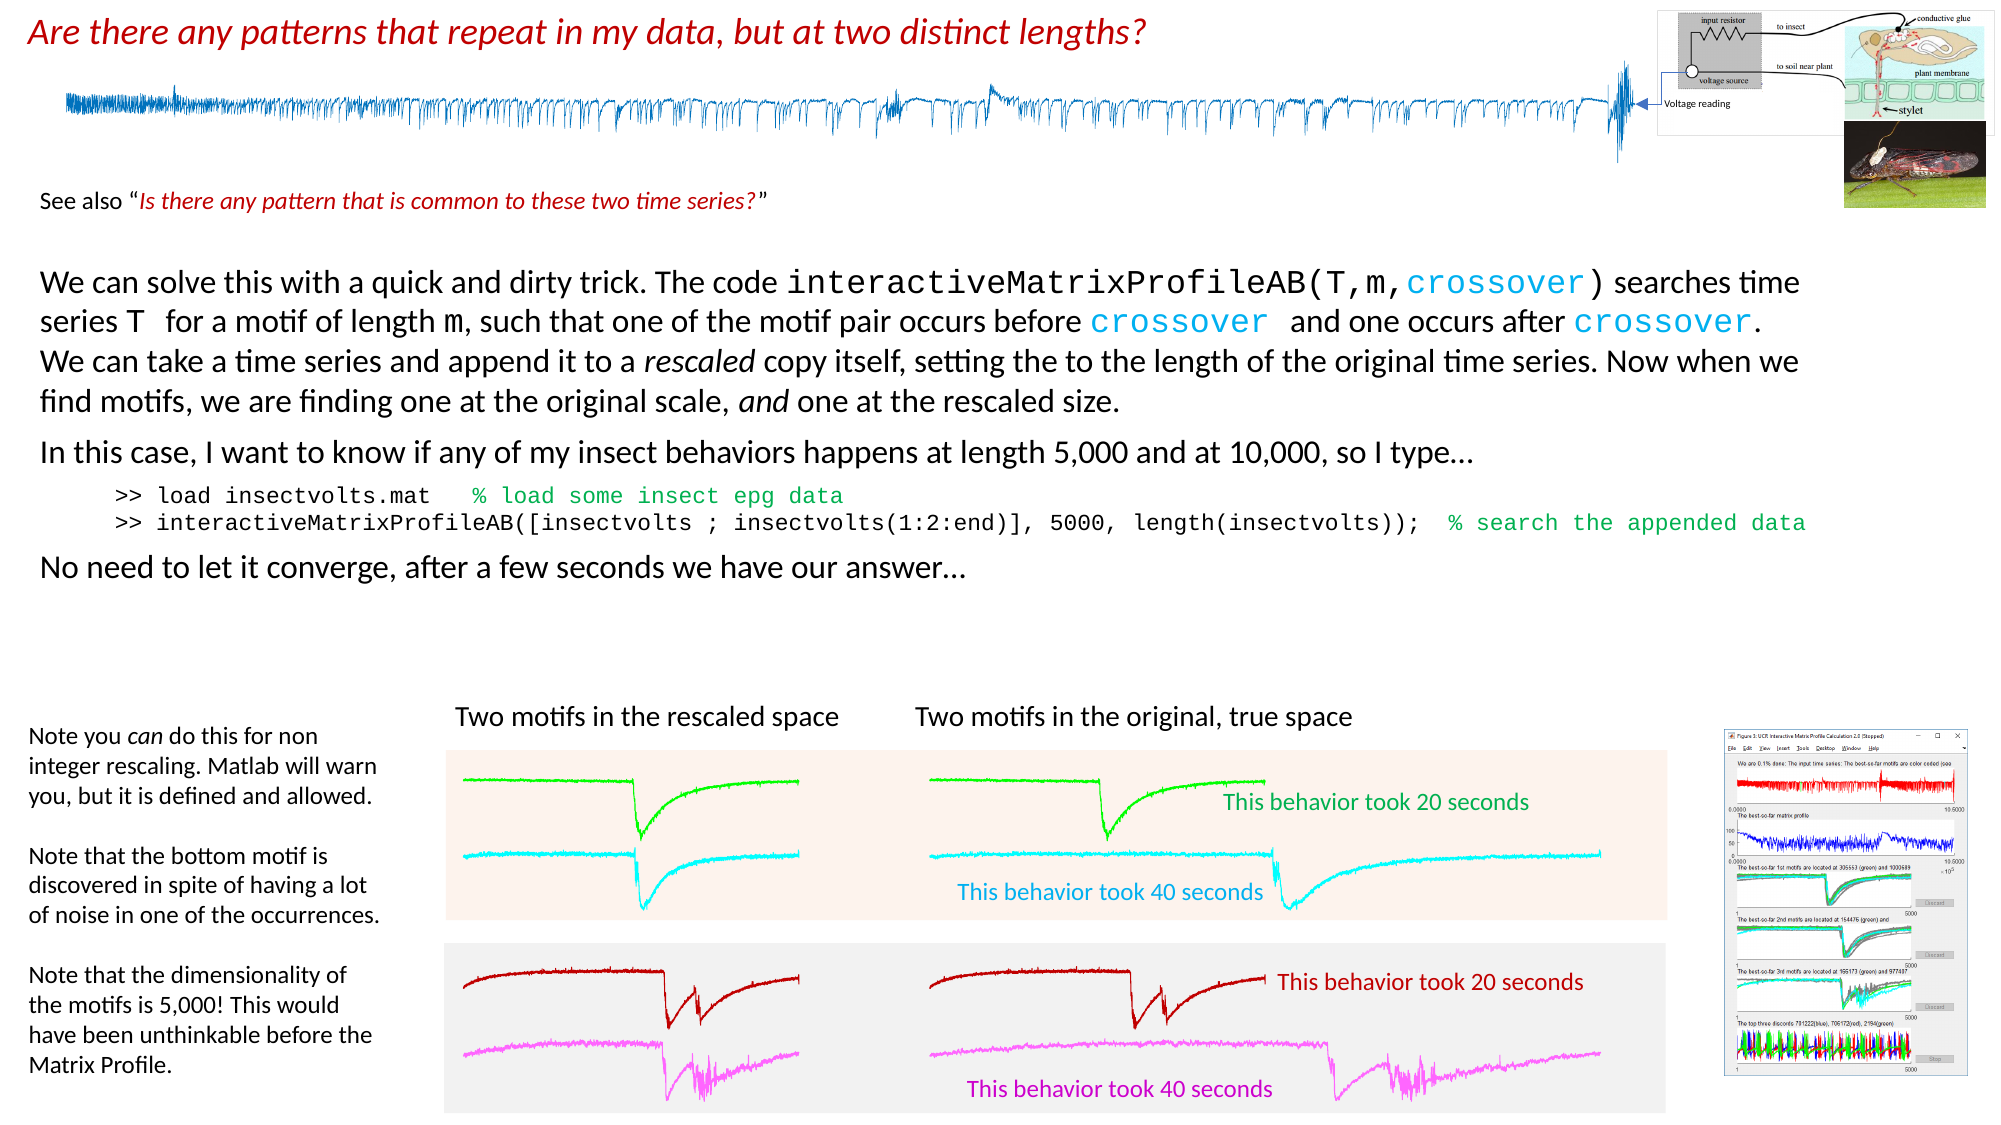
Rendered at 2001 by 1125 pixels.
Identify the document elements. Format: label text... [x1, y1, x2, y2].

text_box [445, 749, 1669, 921]
text_box [463, 847, 799, 911]
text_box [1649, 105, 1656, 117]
text_box Are there any patterns that repeat in my data, but at two distinct lengths? [13, 0, 1272, 60]
text_box This behavior took 20 seconds [1208, 778, 1546, 823]
text_box Two motifs in the original, true space [900, 689, 1369, 740]
text_box This behavior took 20 seconds [1262, 957, 1600, 1003]
text_box [463, 1038, 799, 1102]
text_box [929, 966, 1262, 1030]
text_box See also “Is there any pattern that is common to these two time series?” We can solve this with a quick and dirty trick. The code interactiveMatrixProfileAB(T,m,crossover) searches time series T for a motif of length m, such that one of the motif pair occurs before crossover and one occurs after crossover. We can take a time series and append it to a rescaled copy itself, setting the to the length of the original time series. Now when we find motifs, we are finding one at the original scale, and one at the rescaled size. In this case, I want to know if any of my insect behaviors happens at length 5,000 and at 10,000, so I type… >> load insectvolts.mat % load some insect epg data >> interactiveMatrixProfileAB([insectvolts ; insectvolts(1:2:end)], 5000, length(insectvolts)); % search the appended data No need to let it converge, after a few seconds we have our answer… [25, 177, 1831, 683]
text_box This behavior took 40 seconds [942, 868, 1280, 913]
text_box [1656, 10, 1995, 136]
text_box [1635, 72, 1689, 105]
text_box Note you can do this for non integer rescaling. Matlab will warn you, but it is defined and allowed. Note that the bottom motif is discovered in spite of having a lot of noise in one of the occurrences. Note that the dimensionality of the motifs is 5,000! This would have been unthinkable before the Matrix Profile. [13, 711, 398, 1086]
text_box [929, 778, 1208, 841]
text_box [443, 942, 1667, 1114]
text_box This behavior took 40 seconds [952, 1065, 1289, 1111]
text_box [463, 778, 799, 841]
text_box [463, 966, 799, 1030]
picture [1724, 729, 1968, 1076]
text_box [66, 60, 1635, 163]
text_box [929, 847, 1601, 911]
text_box [929, 1038, 1601, 1102]
picture [1844, 121, 1986, 209]
text_box Two motifs in the rescaled space [440, 689, 855, 740]
